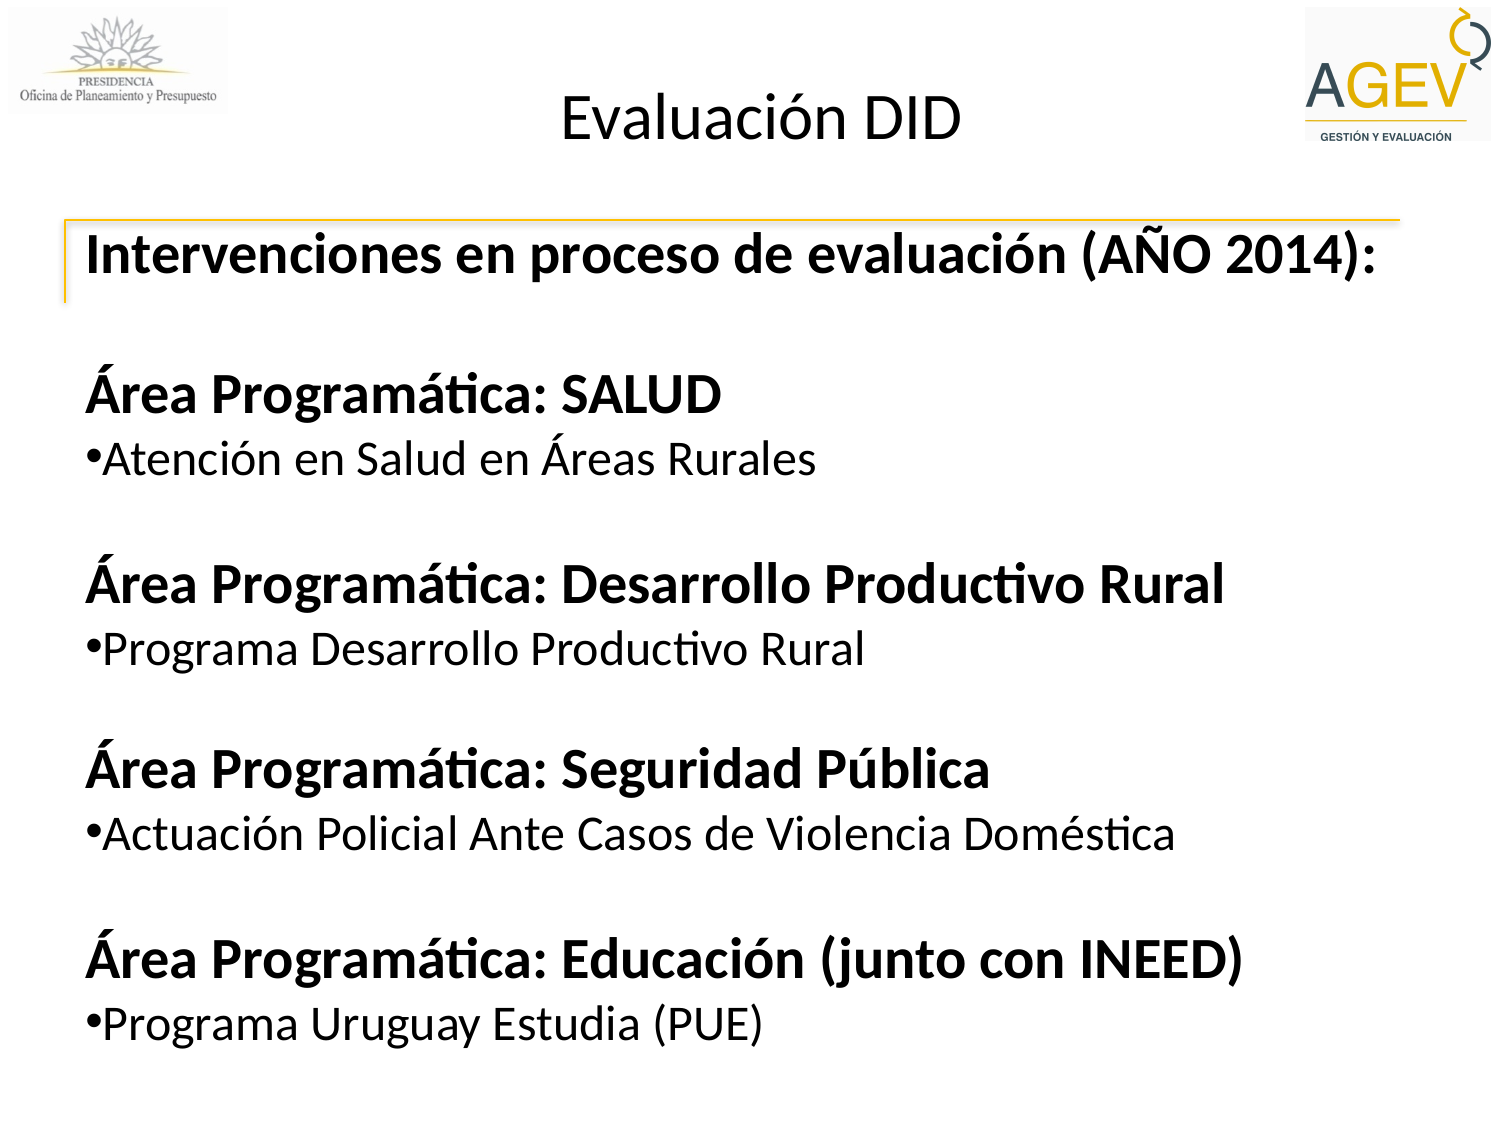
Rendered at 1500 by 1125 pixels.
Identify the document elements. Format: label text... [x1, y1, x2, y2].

list Intervenciones en proceso de evaluación (AÑO 2014): Área Programática: SALUD Atención en Salud en Áreas Rurales Área Programática: Desarrollo Productivo Rural Programa Desarrollo Productivo Rural Área Programática: Seguridad Pública Actuación Policial Ante Casos de Violencia Doméstica Área Programática: Educación (junto con INEED) Programa Uruguay Estudia (PUE) [70, 207, 1430, 1024]
picture [1305, 7, 1491, 141]
title Evaluación DID [241, 18, 1282, 207]
picture [8, 7, 228, 114]
